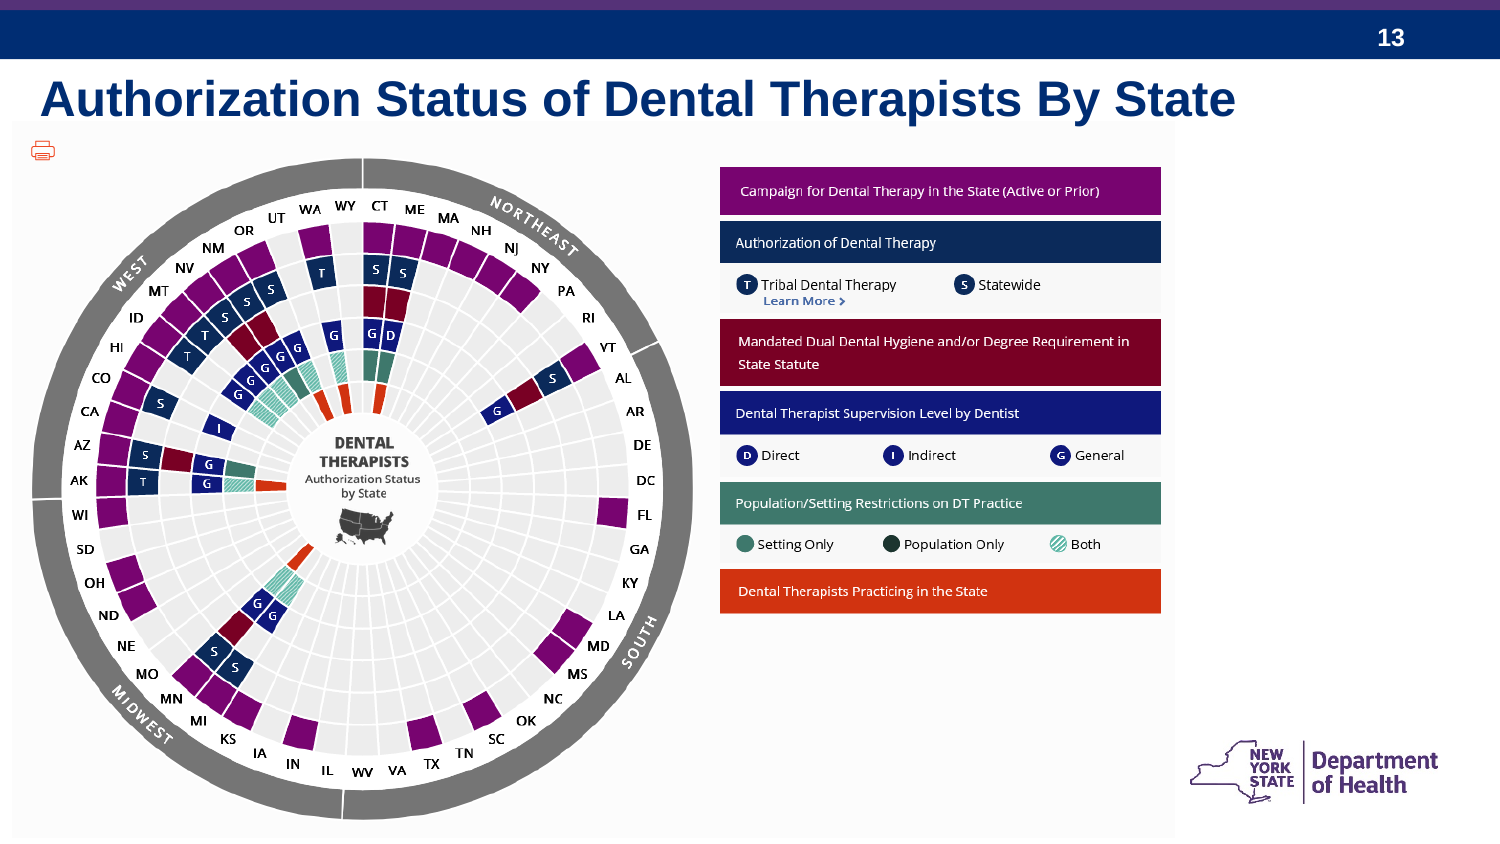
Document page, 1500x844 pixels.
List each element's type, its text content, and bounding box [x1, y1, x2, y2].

picture [1190, 740, 1438, 804]
picture [12, 121, 1176, 839]
text_box Authorization Status of Dental Therapists By State [24, 59, 1388, 179]
